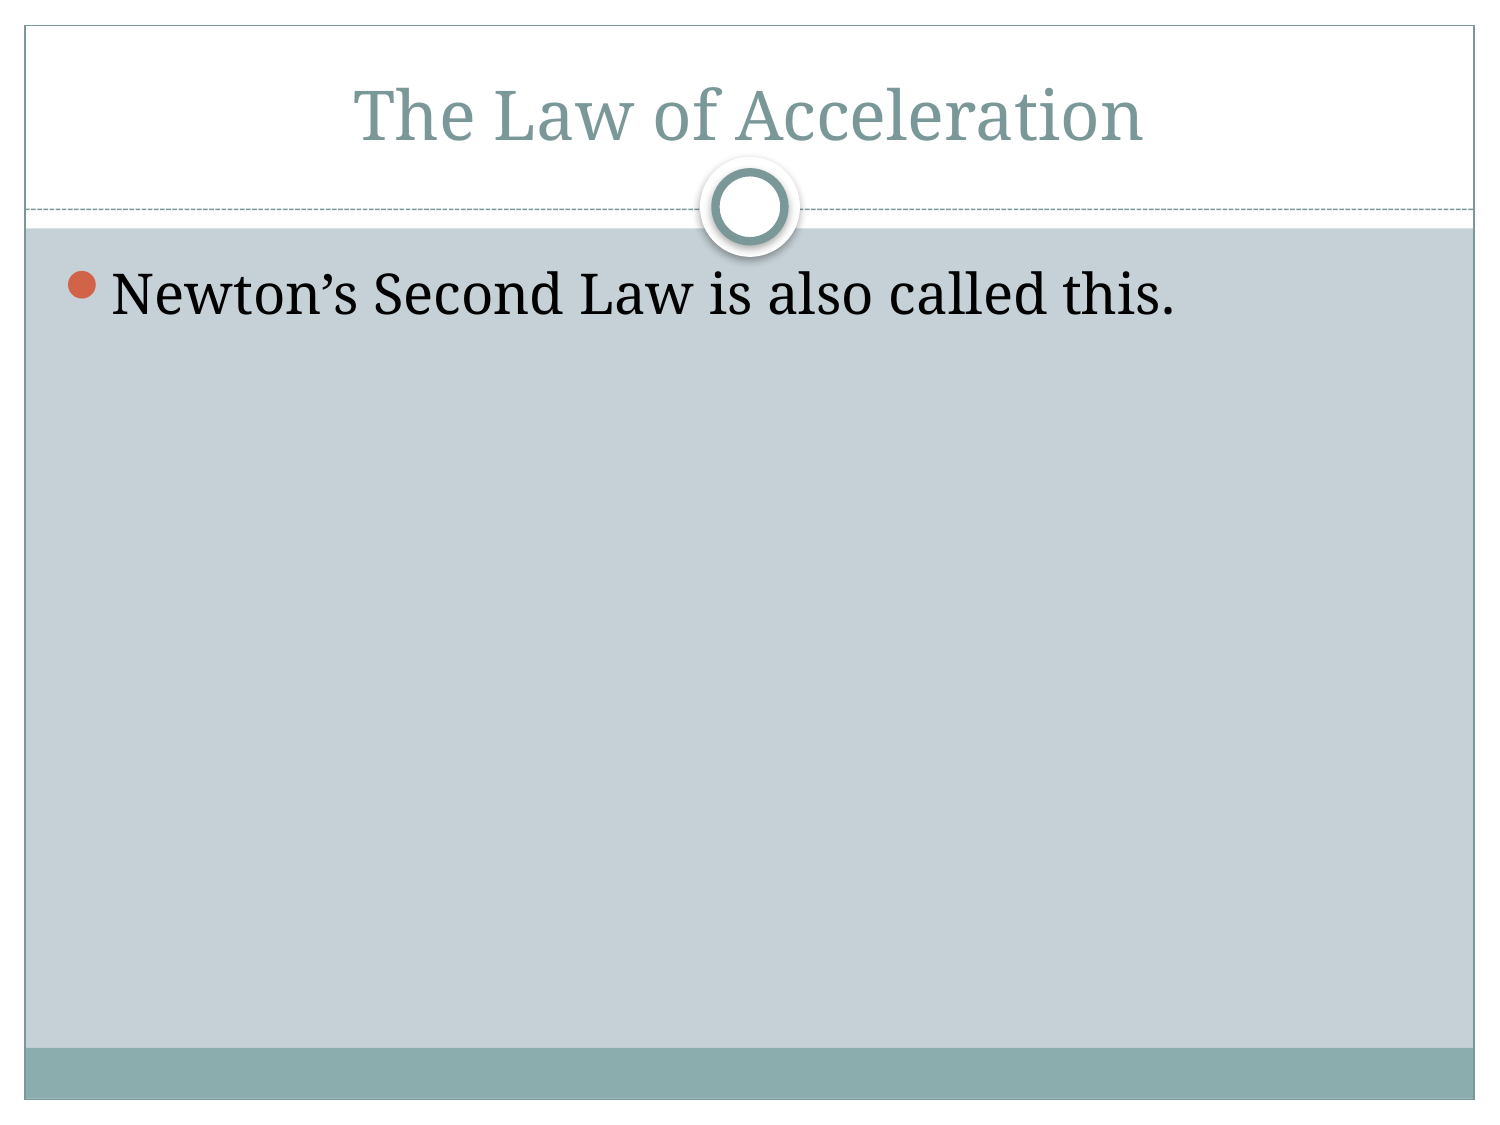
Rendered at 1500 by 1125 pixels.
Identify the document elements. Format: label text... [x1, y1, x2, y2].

list Newton’s Second Law is also called this. [49, 250, 1445, 1001]
title The Law of Acceleration [49, 37, 1450, 162]
